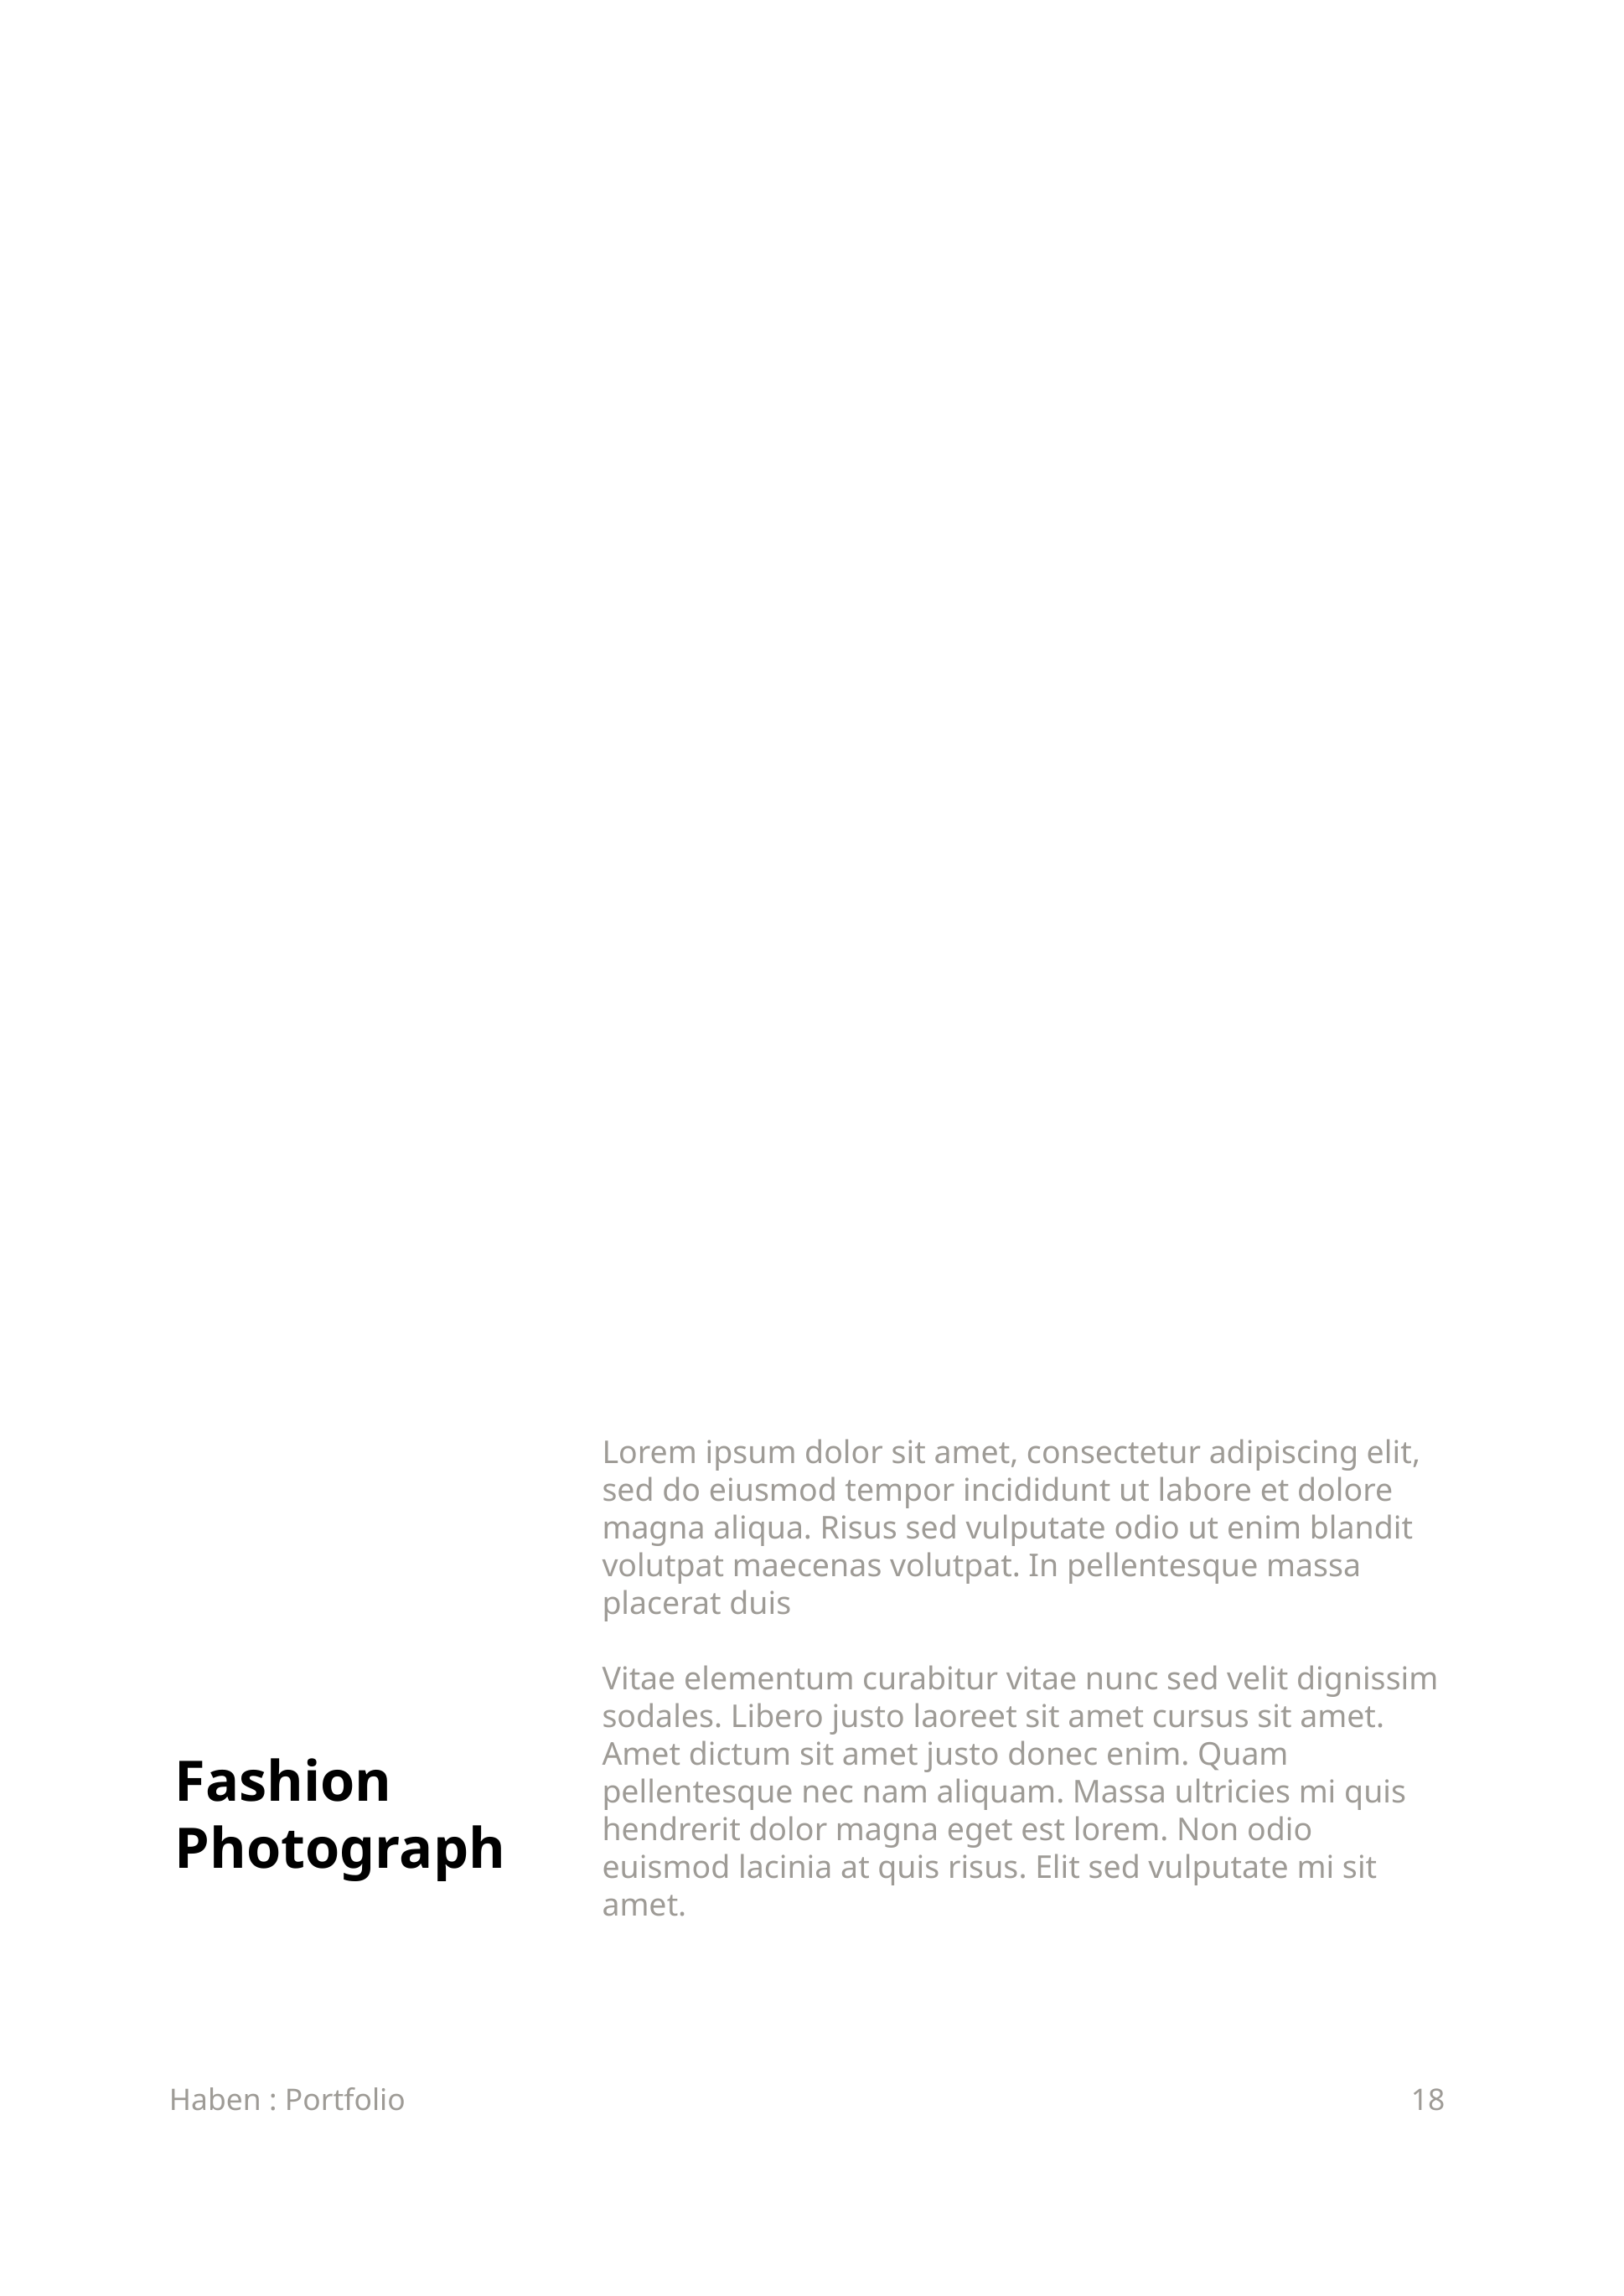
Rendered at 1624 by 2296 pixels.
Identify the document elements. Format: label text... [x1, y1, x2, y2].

text_box 18 [1408, 2077, 1449, 2120]
text_box Fashion Photograph [171, 1741, 598, 1883]
text_box Haben : Portfolio [165, 2077, 410, 2120]
text_box Lorem ipsum dolor sit amet, consectetur adipiscing elit, sed do eiusmod tempor incididunt ut labore et dolore magna aliqua. Risus sed vulputate odio ut enim blandit volutpat maecenas volutpat. In pellentesque massa placerat duis Vitae elementum curabitur vitae nunc sed velit dignissim sodales. Libero justo laoreet sit amet cursus sit amet. Amet dictum sit amet justo donec enim. Quam pellentesque nec nam aliquam. Massa ultricies mi quis hendrerit dolor magna eget est lorem. Non odio euismod lacinia at quis risus. Elit sed vulputate mi sit amet. [598, 1428, 1449, 1926]
